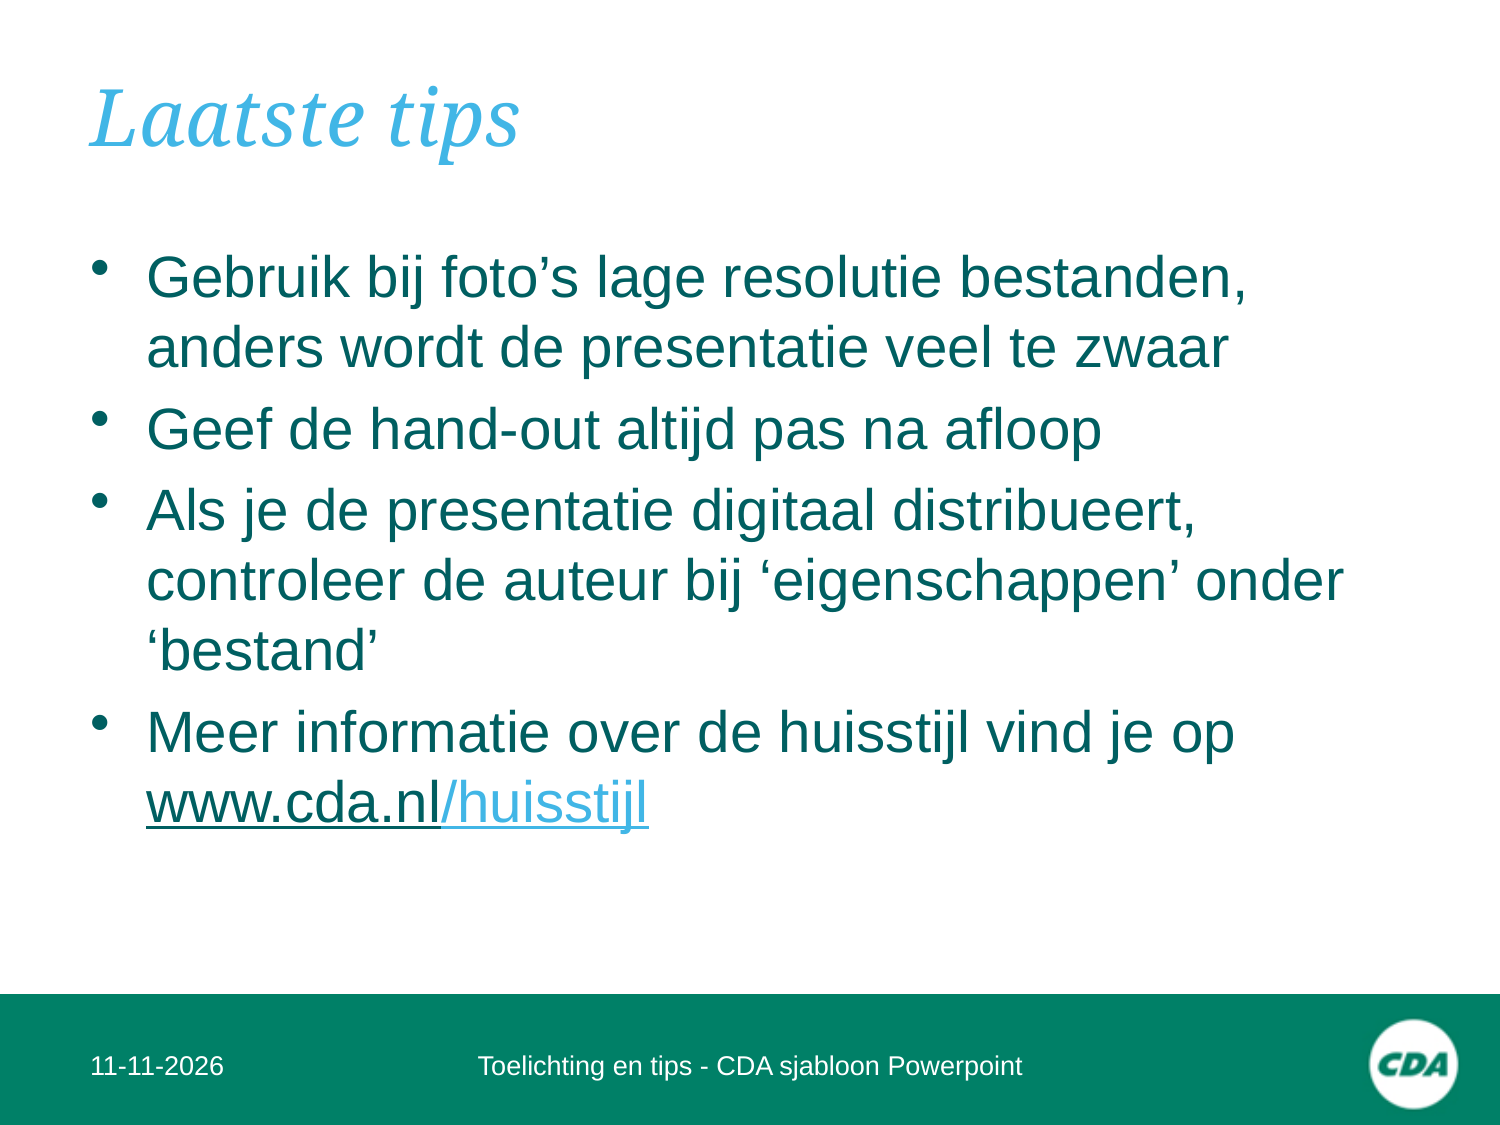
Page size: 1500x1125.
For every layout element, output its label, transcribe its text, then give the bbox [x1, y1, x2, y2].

list Gebruik bij foto’s lage resolutie bestanden, anders wordt de presentatie veel te zwaar Geef de hand-out altijd pas na afloop Als je de presentatie digitaal distribueert, controleer de auteur bij ‘eigenschappen’ onder ‘bestand’ Meer informatie over de huisstijl vind je op www.cda.nl/huisstijl [75, 231, 1425, 975]
title Laatste tips [75, 45, 1425, 185]
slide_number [75, 1035, 289, 1095]
picture [0, 994, 1500, 1125]
footer Toelichting en tips - CDA sjabloon Powerpoint [289, 1035, 1211, 1095]
